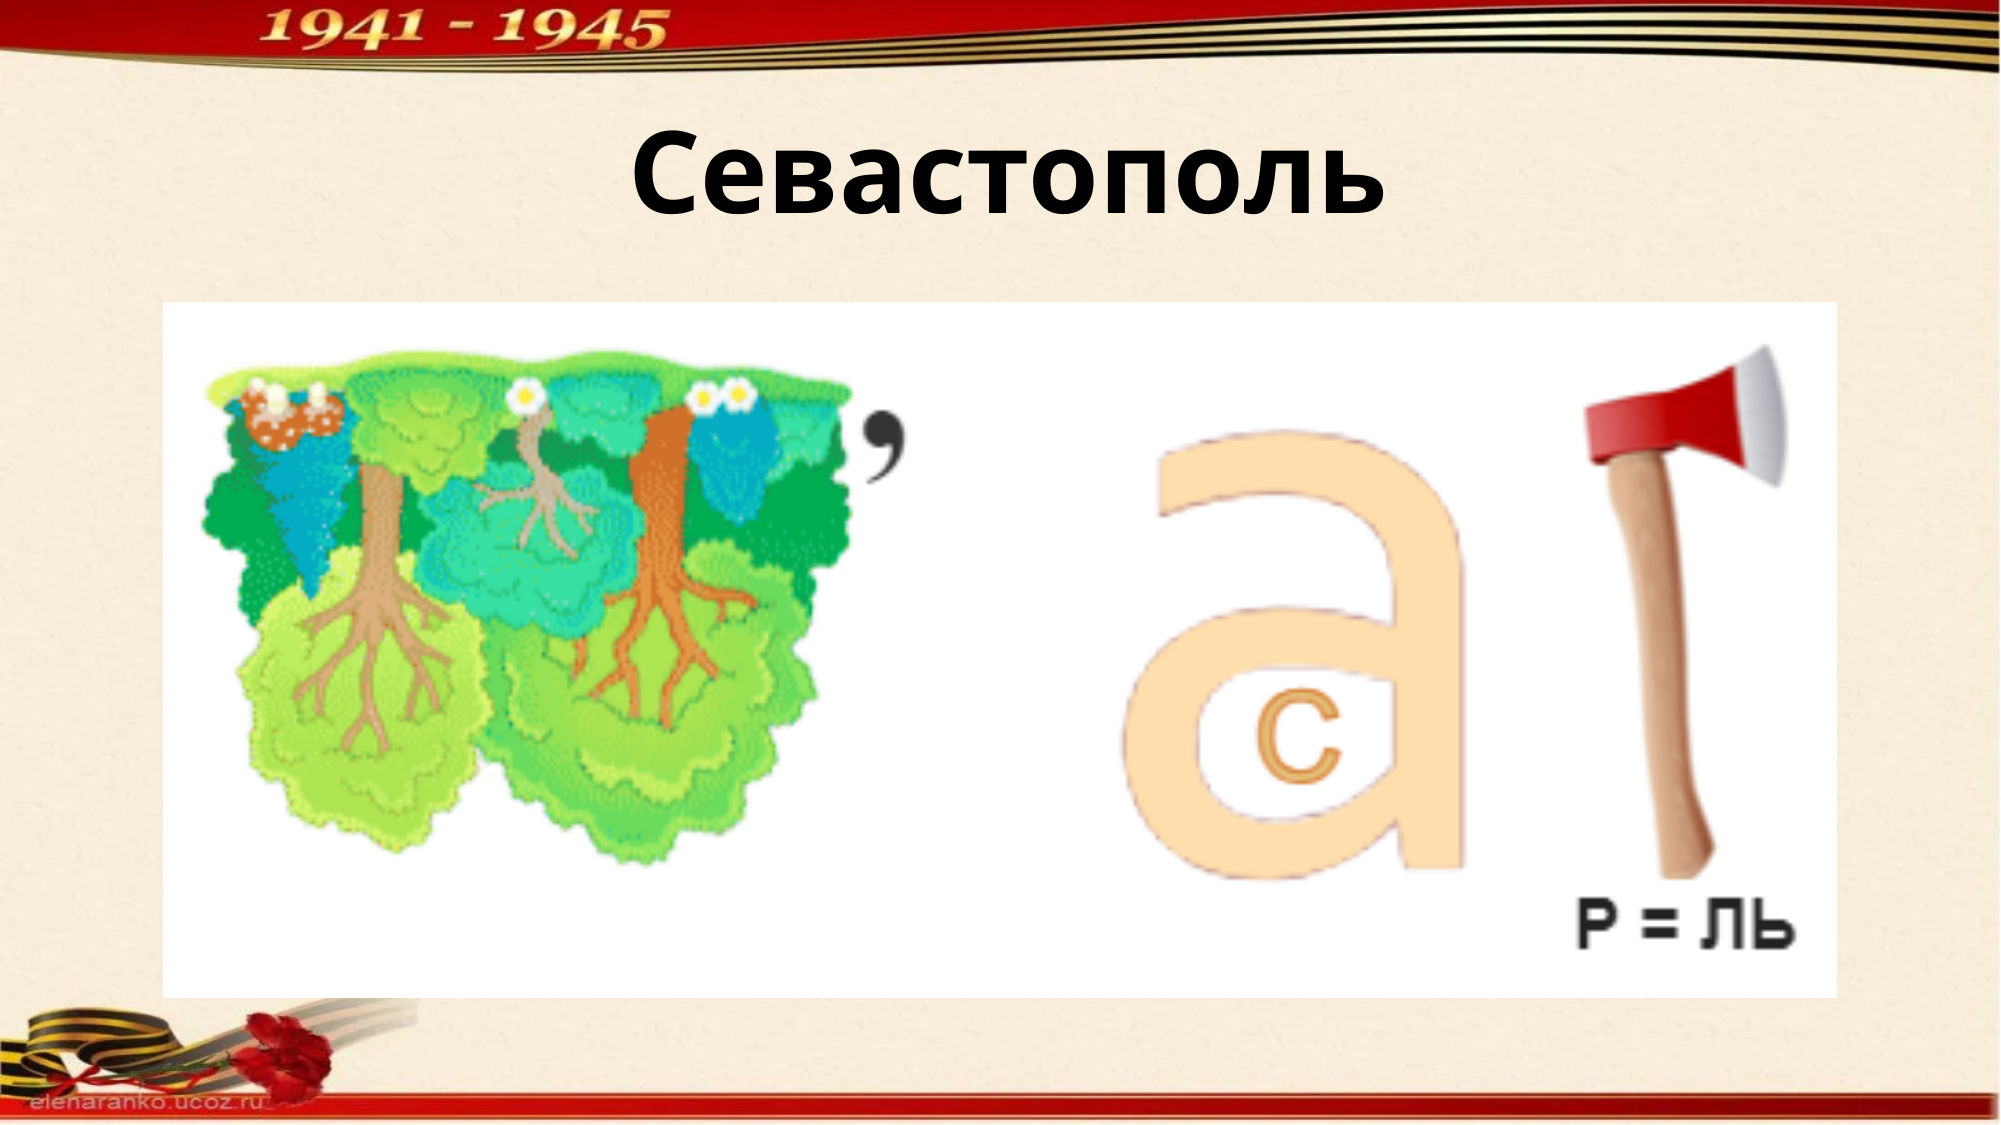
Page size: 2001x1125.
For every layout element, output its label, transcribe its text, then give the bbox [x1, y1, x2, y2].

picture [0, 0, 2001, 1125]
title Севастополь [613, 64, 1500, 289]
